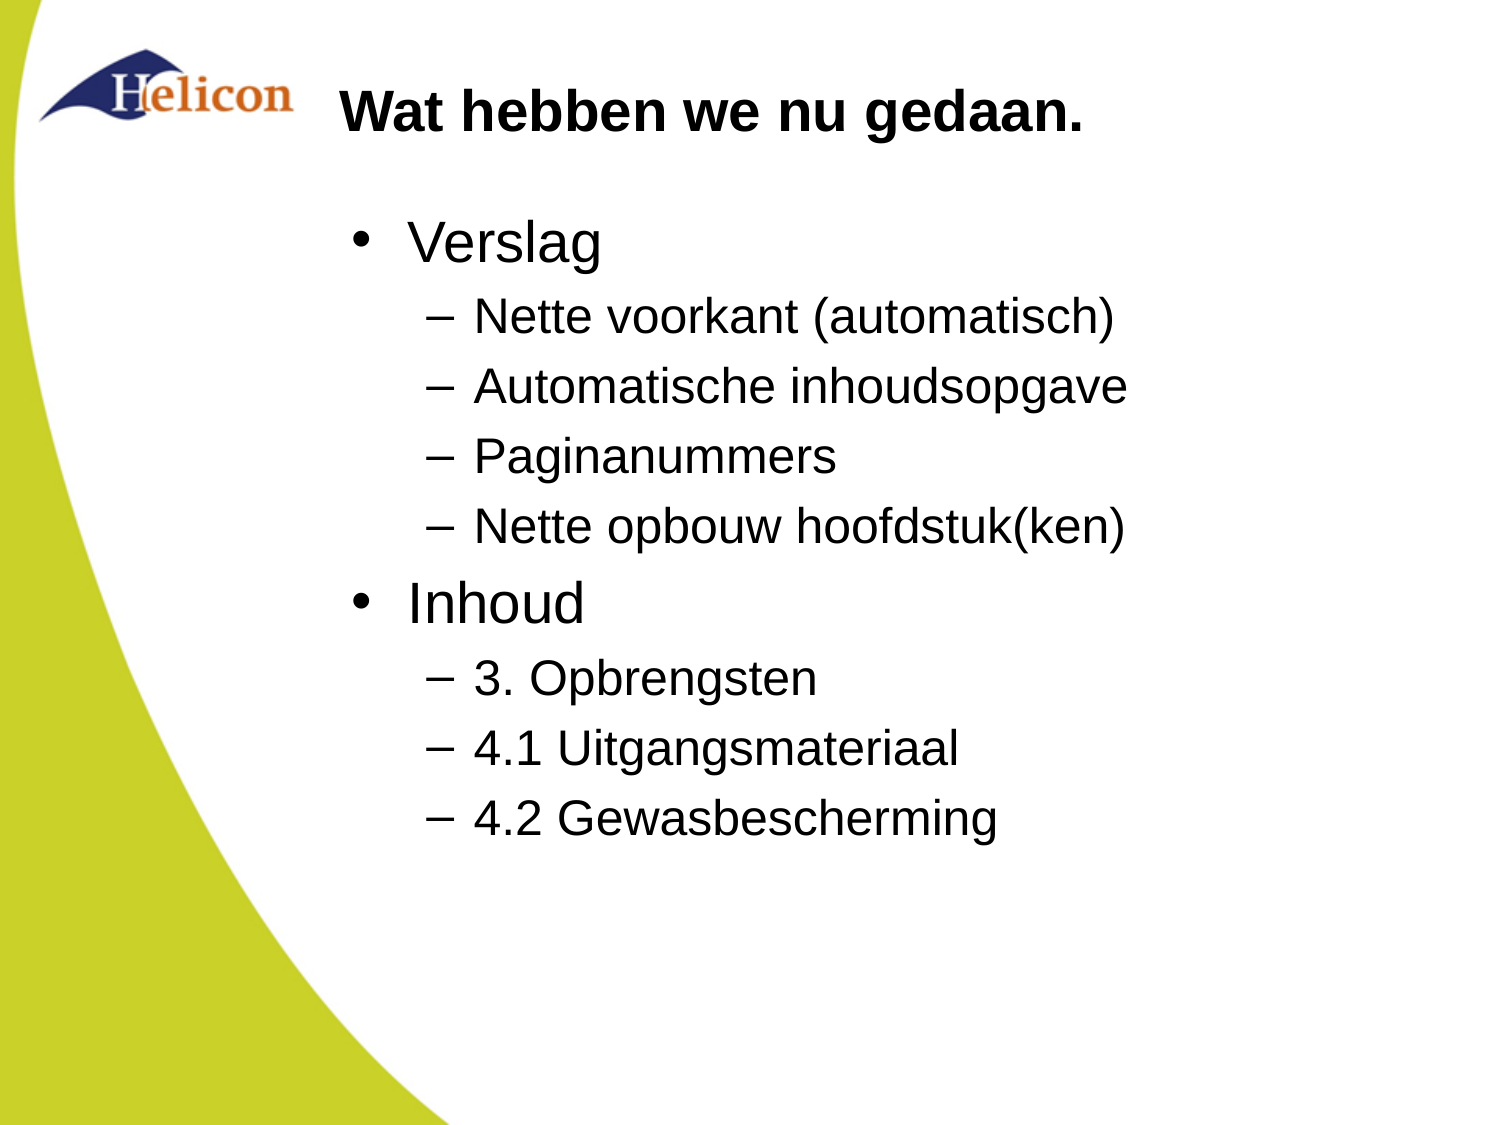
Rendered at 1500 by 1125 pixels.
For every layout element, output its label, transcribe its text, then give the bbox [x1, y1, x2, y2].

list Verslag Nette voorkant (automatisch) Automatische inhoudsopgave Paginanummers Nette opbouw hoofdstuk(ken) Inhoud 3. Opbrengsten 4.1 Uitgangsmateriaal 4.2 Gewasbescherming [336, 196, 1425, 1005]
picture [0, 0, 1500, 1125]
title Wat hebben we nu gedaan. [324, 54, 1415, 161]
